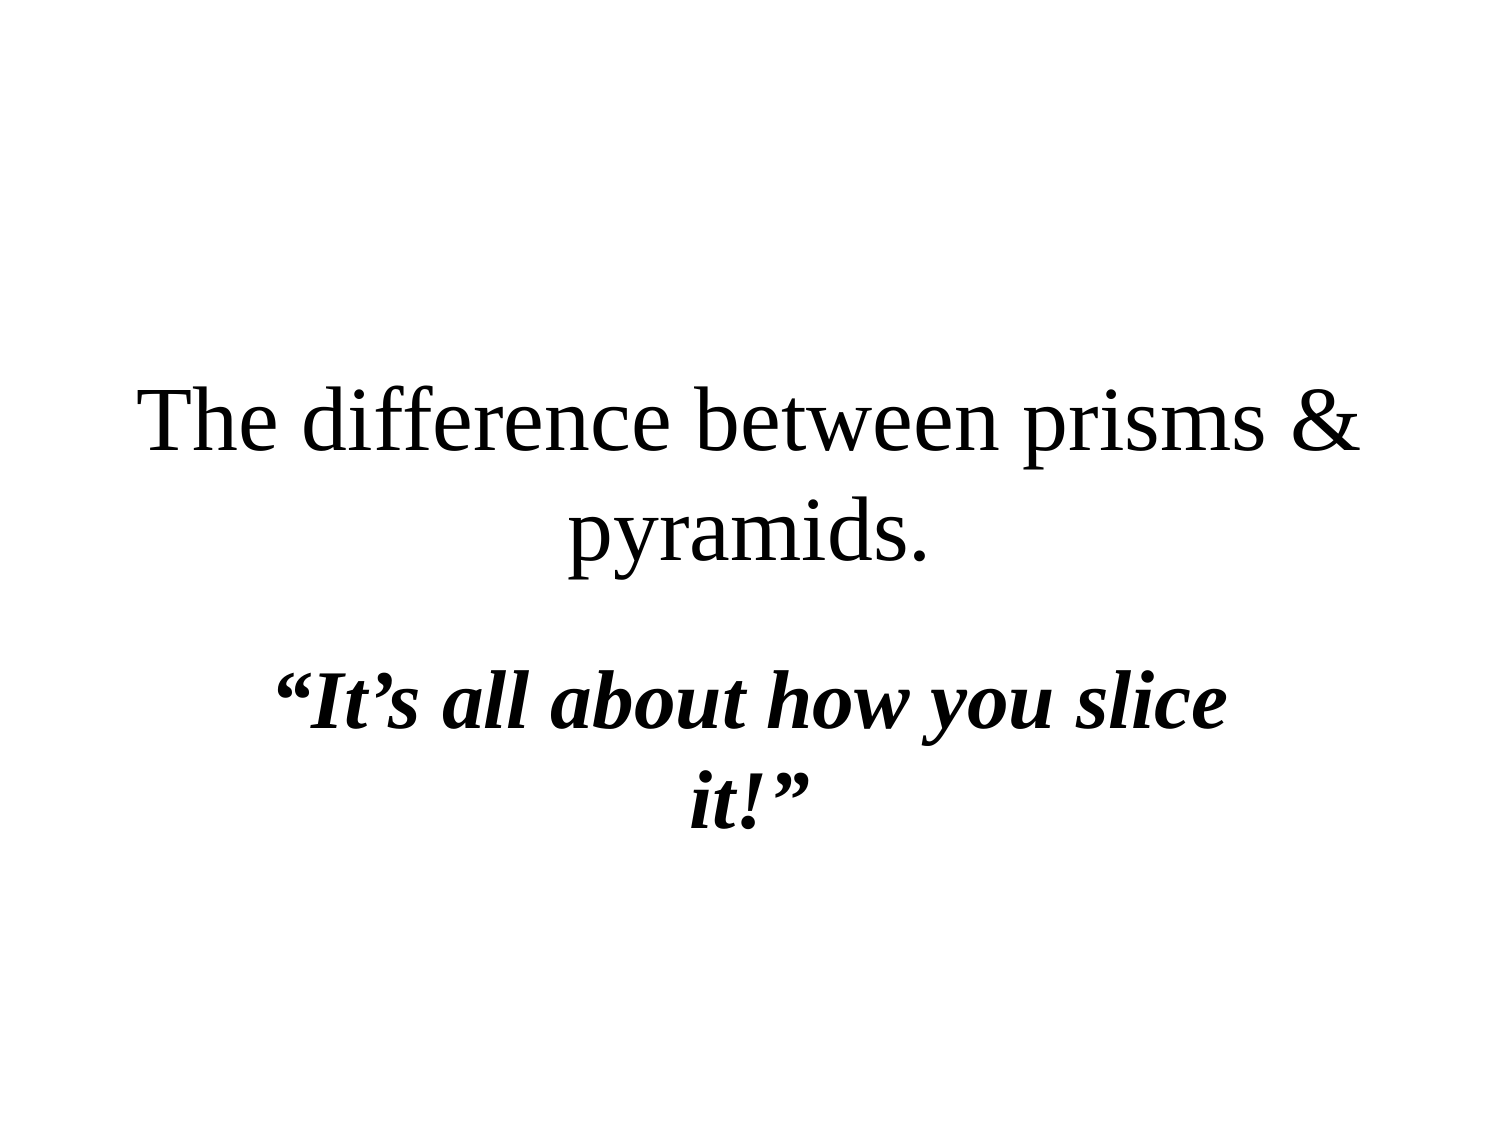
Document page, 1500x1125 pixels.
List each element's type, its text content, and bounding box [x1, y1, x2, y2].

title The difference between prisms & pyramids. [112, 374, 1388, 563]
subtitle “It’s all about how you slice it!” [224, 637, 1276, 926]
